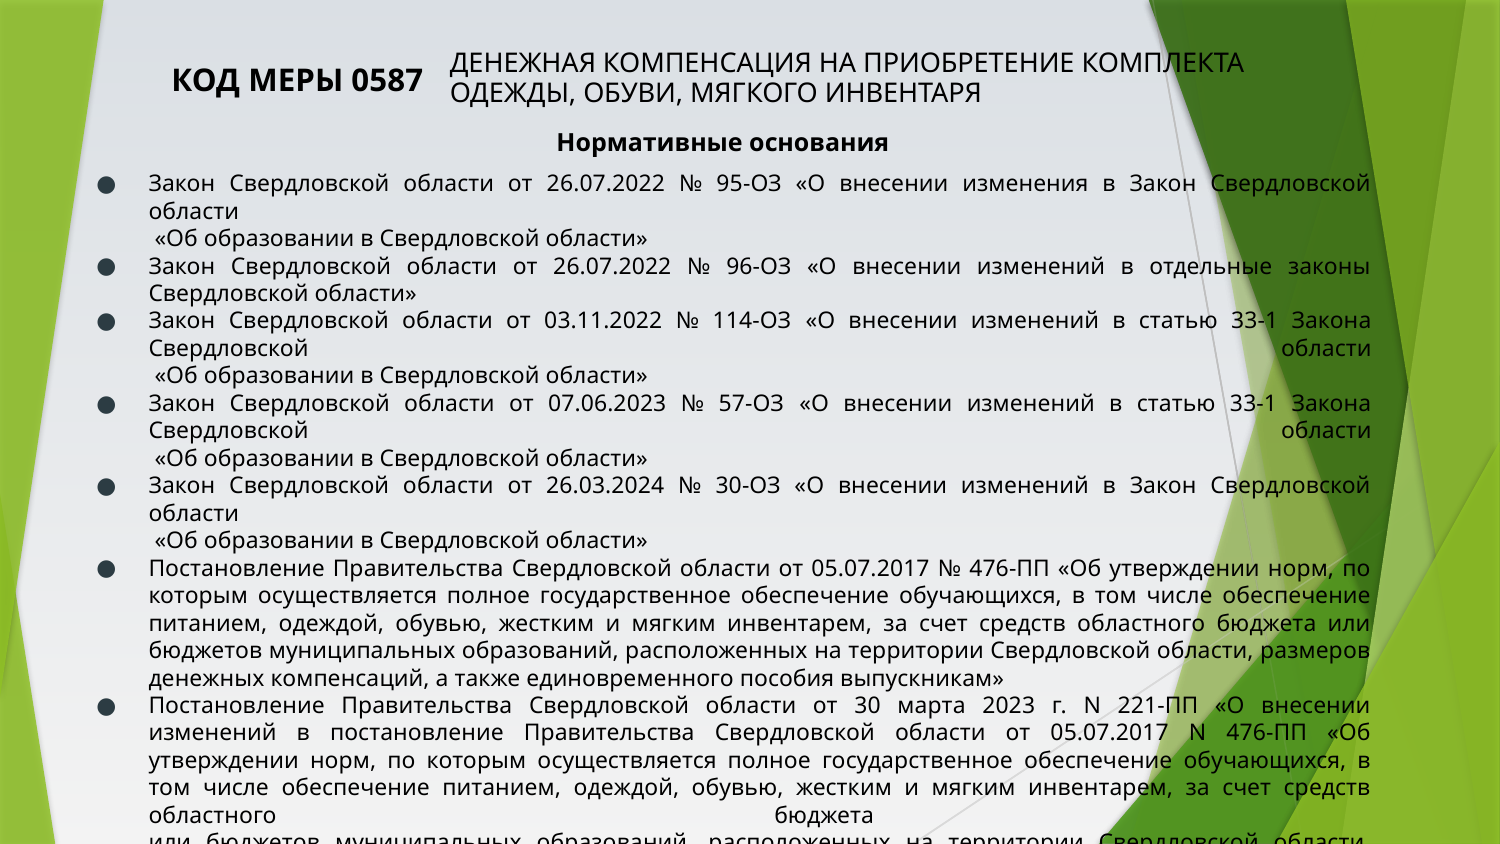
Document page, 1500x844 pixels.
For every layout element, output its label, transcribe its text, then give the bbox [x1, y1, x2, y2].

text_box Нормативные основания Закон Свердловской области от 26.07.2022 № 95-ОЗ «О внесении изменения в Закон Свердловской области «Об образовании в Свердловской области» Закон Свердловской области от 26.07.2022 № 96-ОЗ «О внесении изменений в отдельные законы Свердловской области» Закон Свердловской области от 03.11.2022 № 114-ОЗ «О внесении изменений в статью 33-1 Закона Свердловской области «Об образовании в Свердловской области» Закон Свердловской области от 07.06.2023 № 57-ОЗ «О внесении изменений в статью 33-1 Закона Свердловской области «Об образовании в Свердловской области» Закон Свердловской области от 26.03.2024 № 30-ОЗ «О внесении изменений в Закон Свердловской области «Об образовании в Свердловской области» Постановление Правительства Свердловской области от 05.07.2017 № 476-ПП «Об утверждении норм, по которым осуществляется полное государственное обеспечение обучающихся, в том числе обеспечение питанием, одеждой, обувью, жестким и мягким инвентарем, за счет средств областного бюджета или бюджетов муниципальных образований, расположенных на территории Свердловской области, размеров денежных компенсаций, а также единовременного пособия выпускникам» Постановление Правительства Свердловской области от 30 марта 2023 г. N 221-ПП «О внесении изменений в постановление Правительства Свердловской области от 05.07.2017 N 476-ПП «Об утверждении норм, по которым осуществляется полное государственное обеспечение обучающихся, в том числе обеспечение питанием, одеждой, обувью, жестким и мягким инвентарем, за счет средств областного бюджета или бюджетов муниципальных образований, расположенных на территории Свердловской области, размеров денежных компенсаций, а также единовременного пособия выпускникам» Форма предоставления – денежная Размер компенсации: 48 864,8 руб. ( в календарный год или 4072 в месяц по состоянию на 01.01.2025) Периодичность Ежегодно [62, 120, 1384, 844]
title Денежная компенсация на приобретение комплекта одежды, обуви, мягкого инвентаря [439, 37, 1384, 120]
text_box КОД МЕРЫ 0587 [122, 37, 439, 121]
